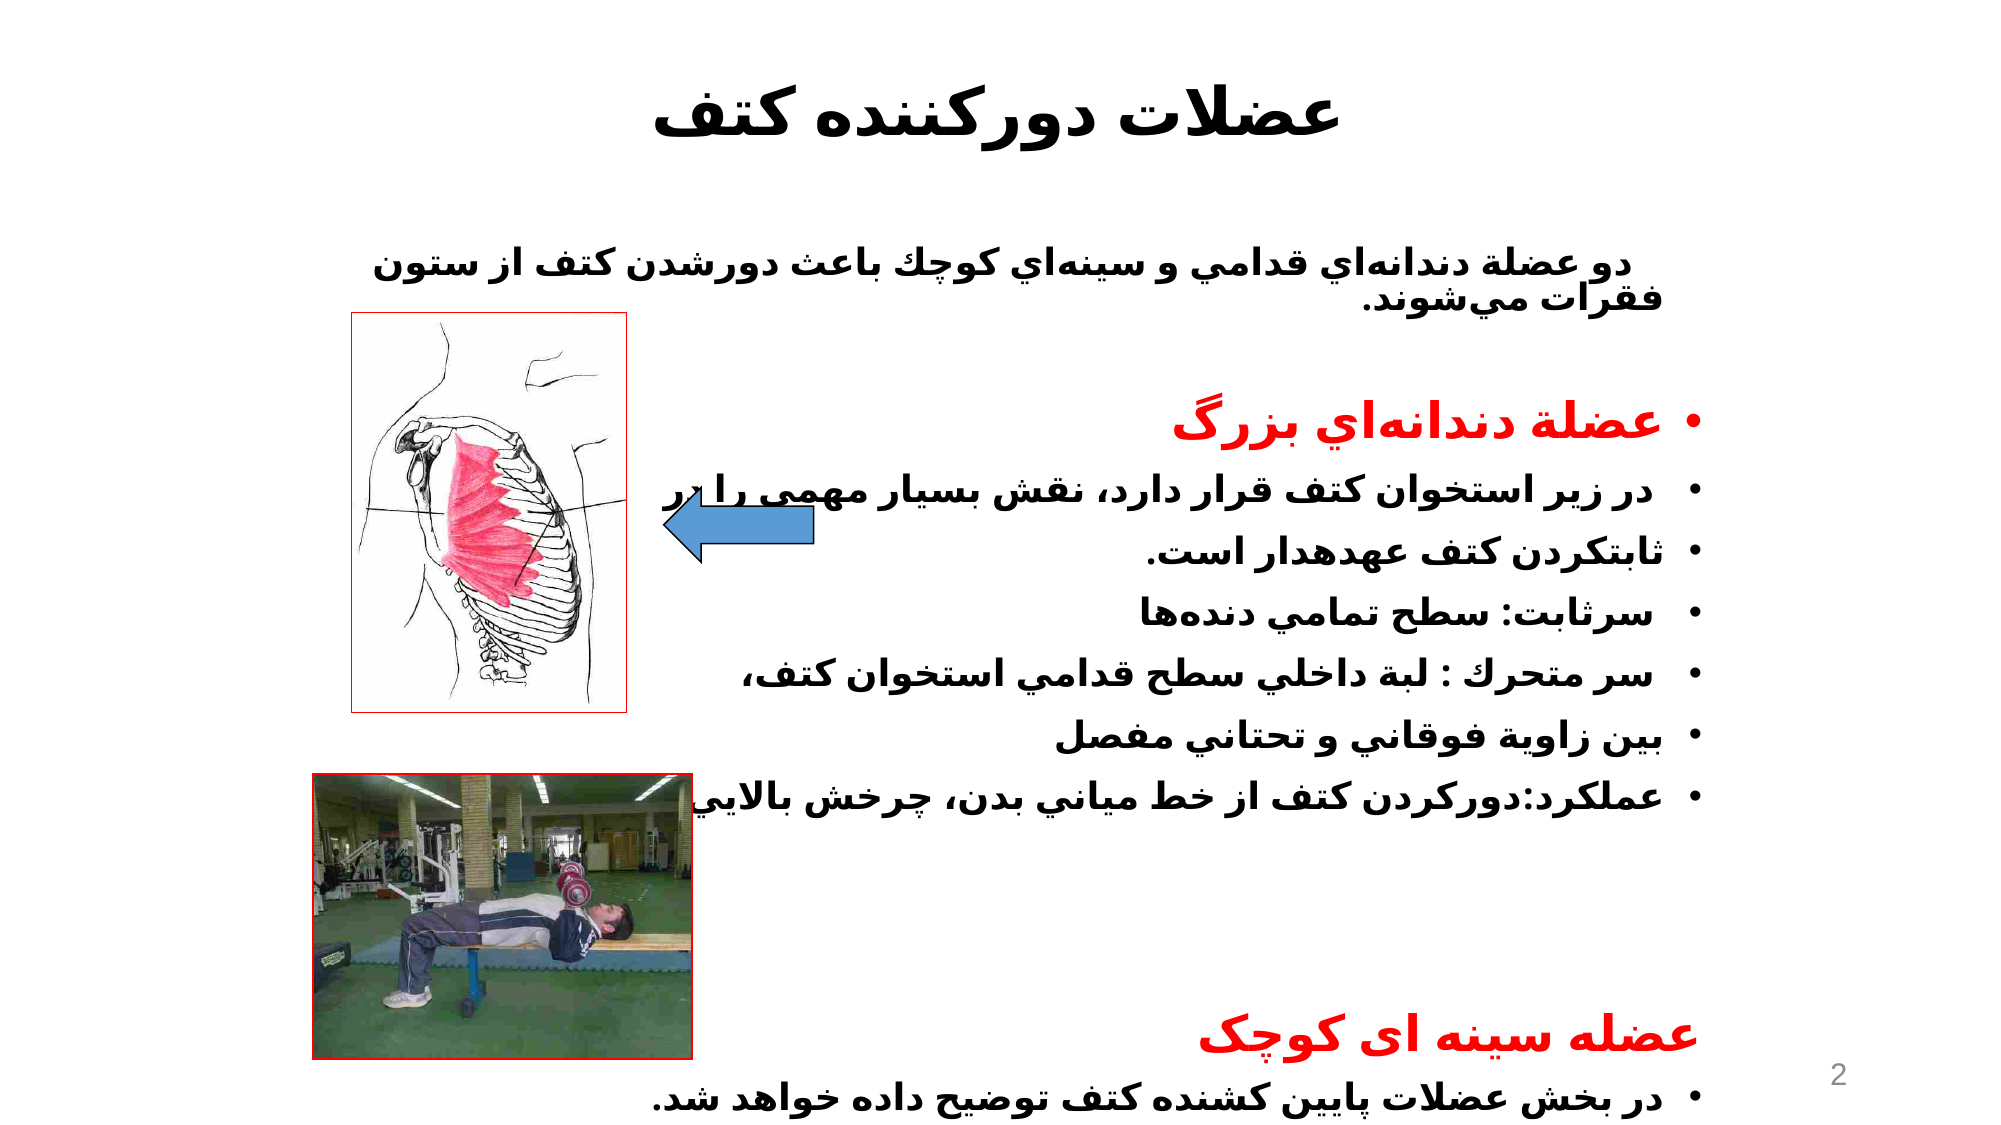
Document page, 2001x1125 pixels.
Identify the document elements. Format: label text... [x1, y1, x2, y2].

title عضلات دوركننده كتف [279, 0, 1718, 172]
list دو عضلة دندانه‌اي قدامي و سينه‌اي كوچك باعث دورشدن كتف از ستون فقرات مي‌شوند. عضلة دندانه‌اي بزرگ در زير استخوان كتف قرار دارد، نقش بسيار مهمي را در ثابت‎كردن كتف عهده‎دار است. سرثابت: سطح تمامي دنده‌ها سر متحرك : لبة داخلي سطح قدامي استخوان كتف، بين زاوية فوقاني و تحتاني مفصل عملکرد:دوركردن كتف از خط مياني بدن، چرخش بالايي كتف عضله سینه ای کوچک در بخش عضلات پایین کشنده کتف توضیح داده خواهد شد. [279, 172, 1718, 551]
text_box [313, 487, 814, 1059]
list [351, 312, 627, 487]
slide_number 2 [1412, 1042, 1863, 1103]
